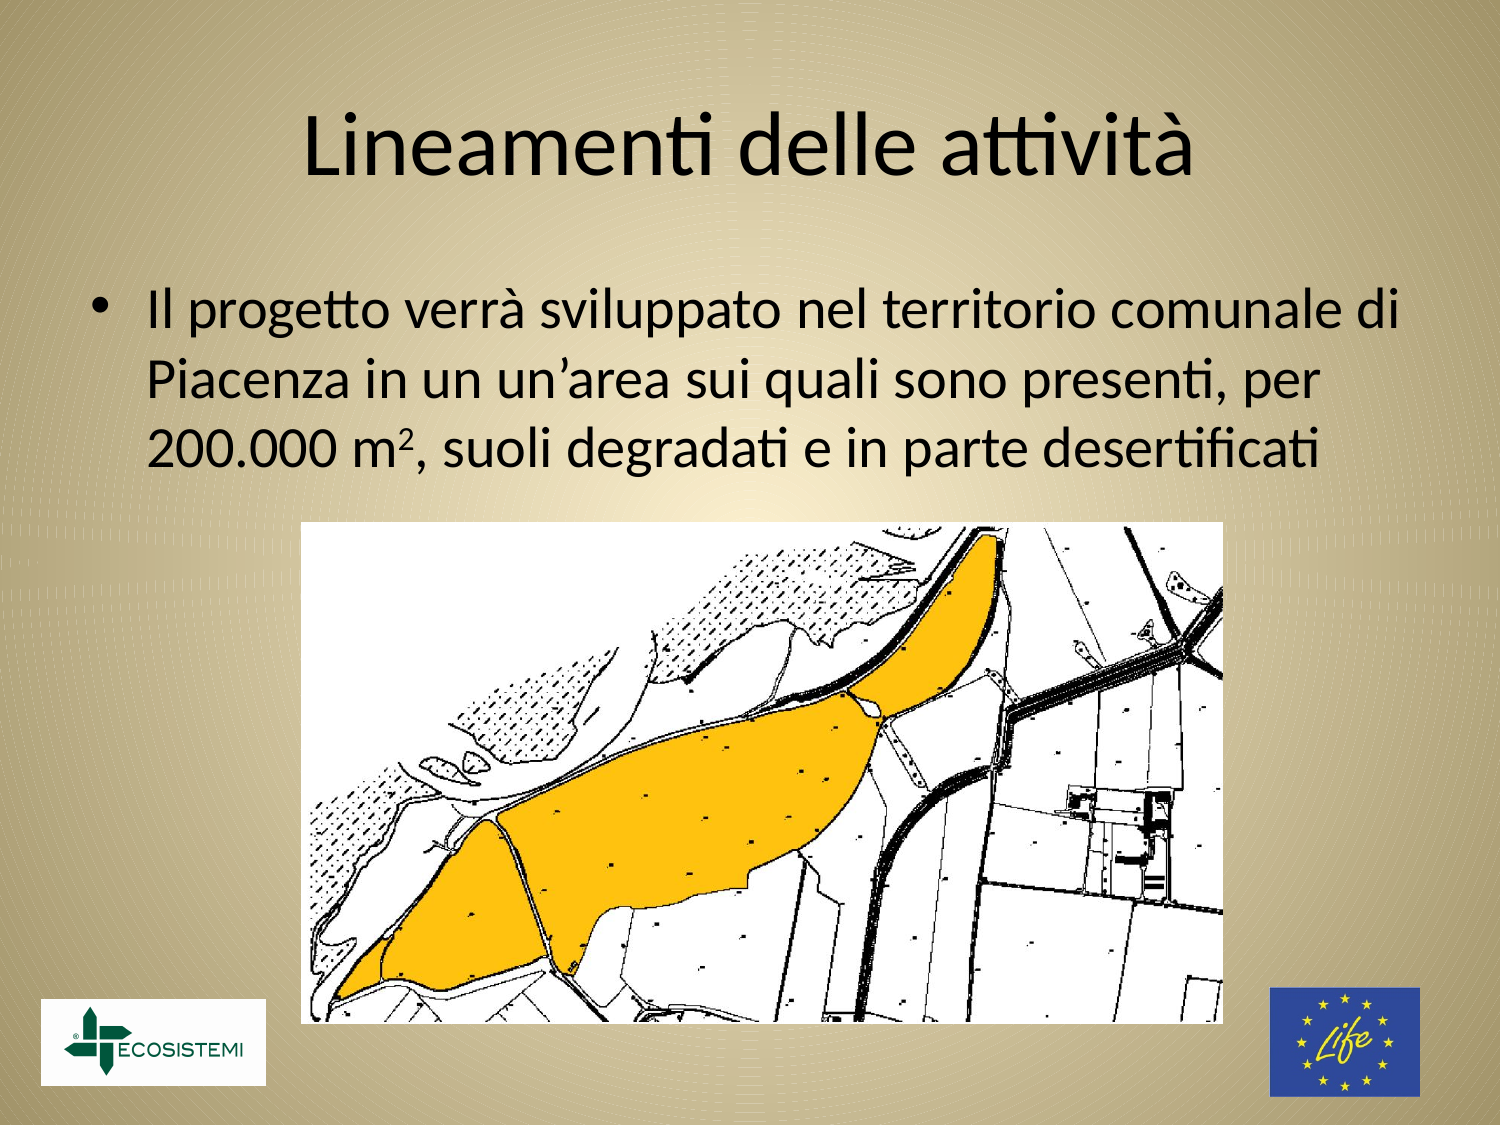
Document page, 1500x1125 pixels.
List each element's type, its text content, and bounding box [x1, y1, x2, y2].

title Lineamenti delle attività [75, 45, 1425, 233]
picture [40, 999, 266, 1086]
list Il progetto verrà sviluppato nel territorio comunale di Piacenza in un un’area sui quali sono presenti, per 200.000 m2, suoli degradati e in parte desertificati [75, 262, 1425, 1005]
picture [1269, 987, 1420, 1097]
picture [300, 522, 1224, 1024]
